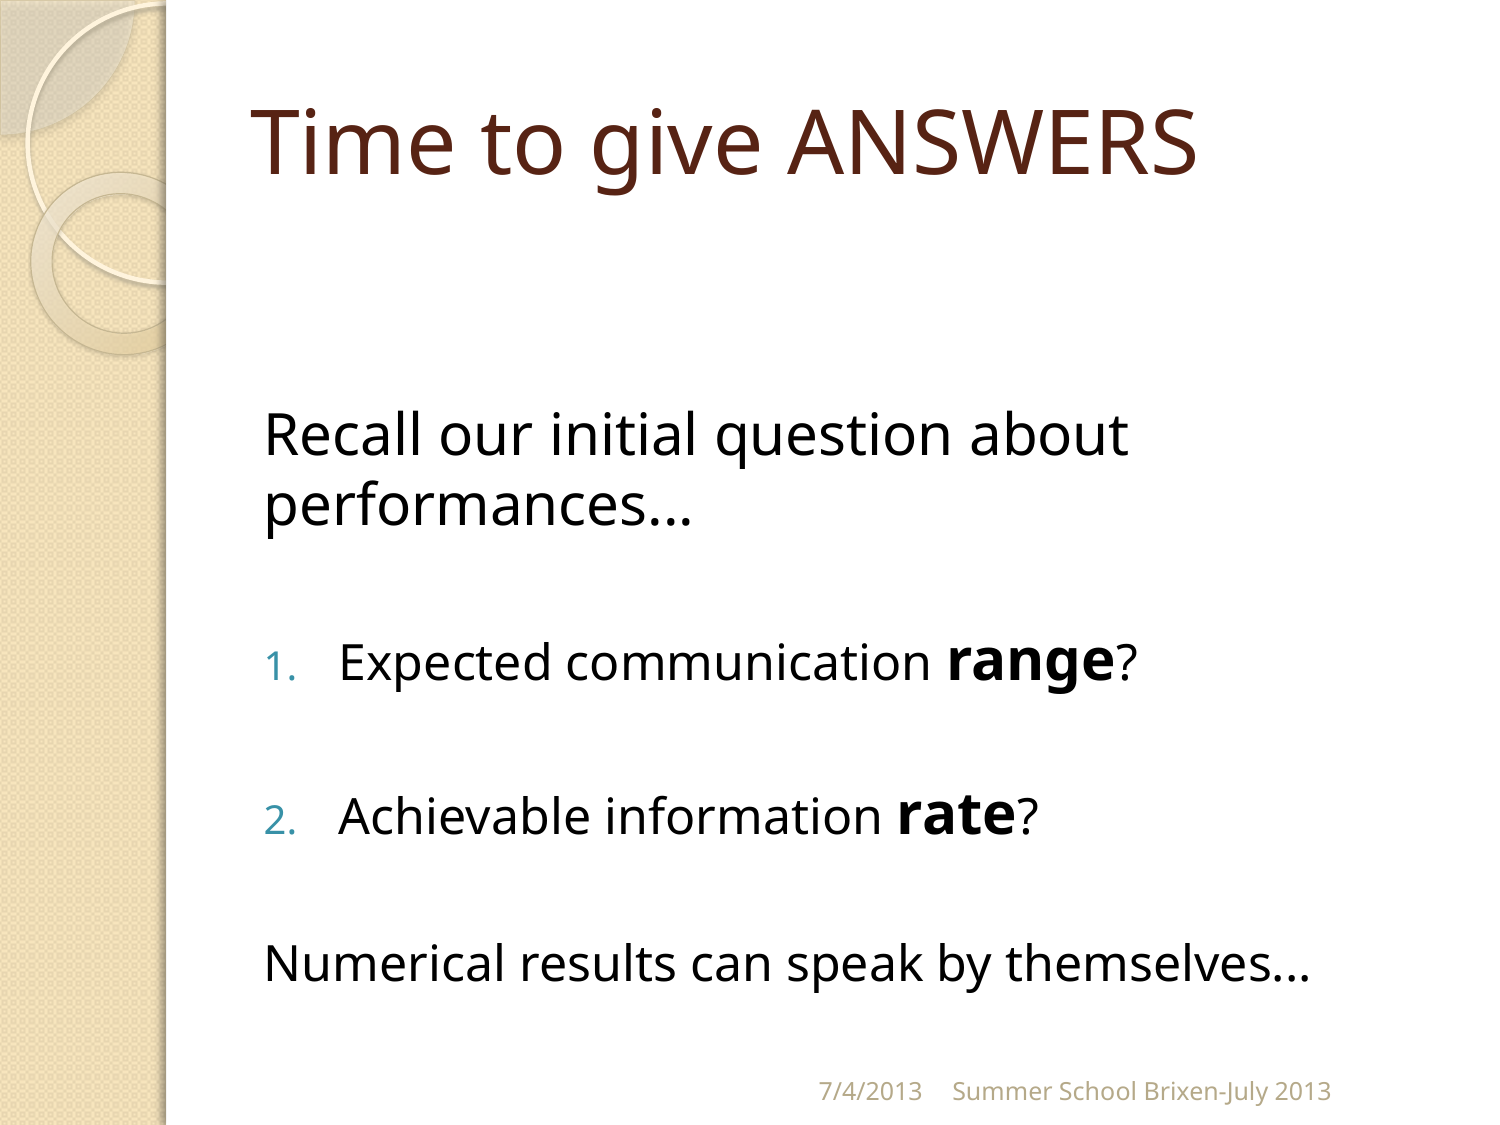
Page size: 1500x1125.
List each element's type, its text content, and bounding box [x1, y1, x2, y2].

list Recall our initial question about performances... Expected communication range? Achievable information rate? Numerical results can speak by themselves... [235, 389, 1466, 1125]
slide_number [587, 1034, 937, 1113]
title Time to give ANSWERS [235, 45, 1466, 233]
footer Summer School Brixen-July 2013 [937, 1034, 1413, 1113]
